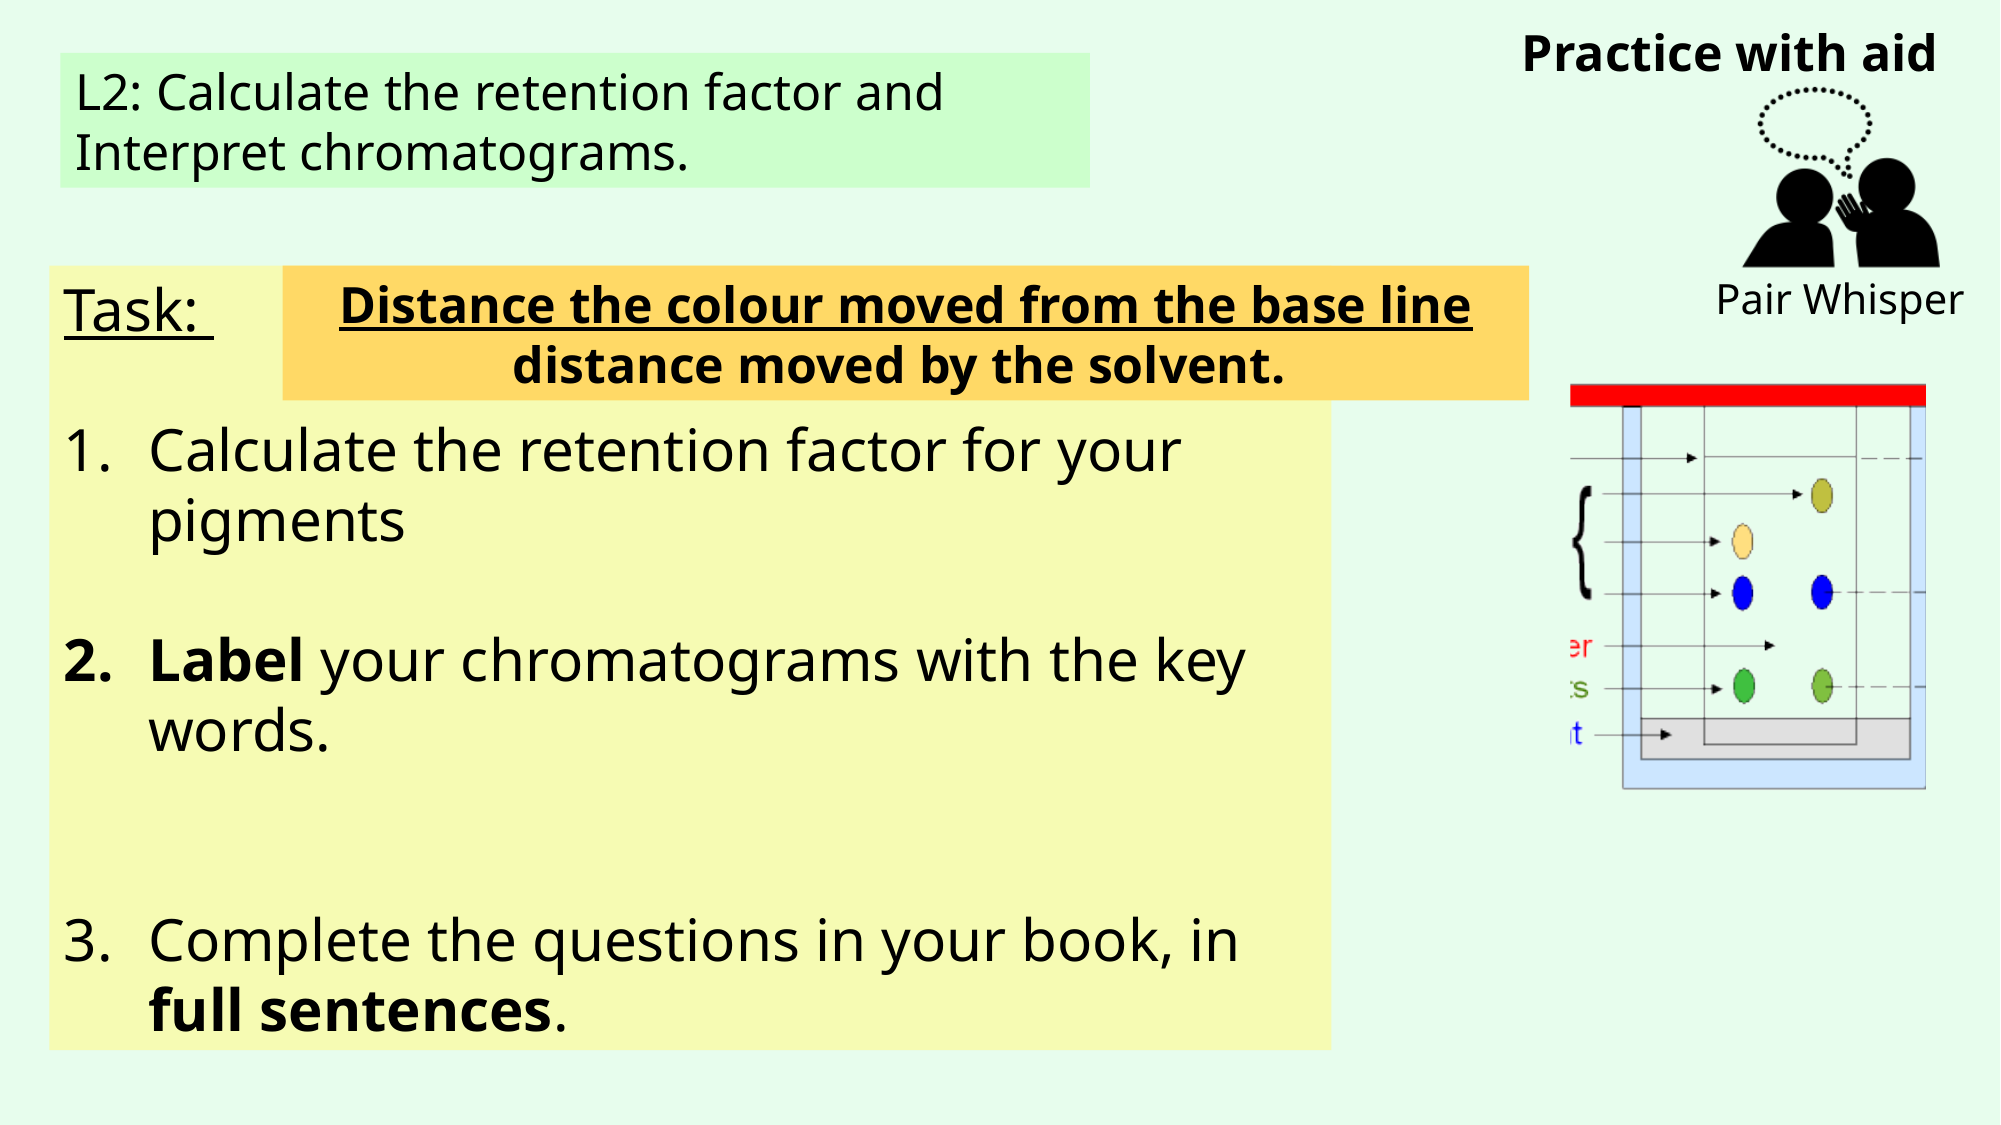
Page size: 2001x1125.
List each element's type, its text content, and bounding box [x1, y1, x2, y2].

text_box Pair Whisper [1700, 265, 1983, 331]
picture [1570, 382, 1926, 794]
text_box Distance the colour moved from the base line distance moved by the solvent. [282, 265, 1530, 401]
text_box Practice with aid [1506, 13, 1990, 89]
text_box Task: Calculate the retention factor for your pigments Label your chromatograms with the key words. Complete the questions in your book, in full sentences. [49, 265, 1332, 1051]
text_box L2: Calculate the retention factor and Interpret chromatograms. [60, 52, 1090, 188]
picture [1727, 64, 1956, 294]
